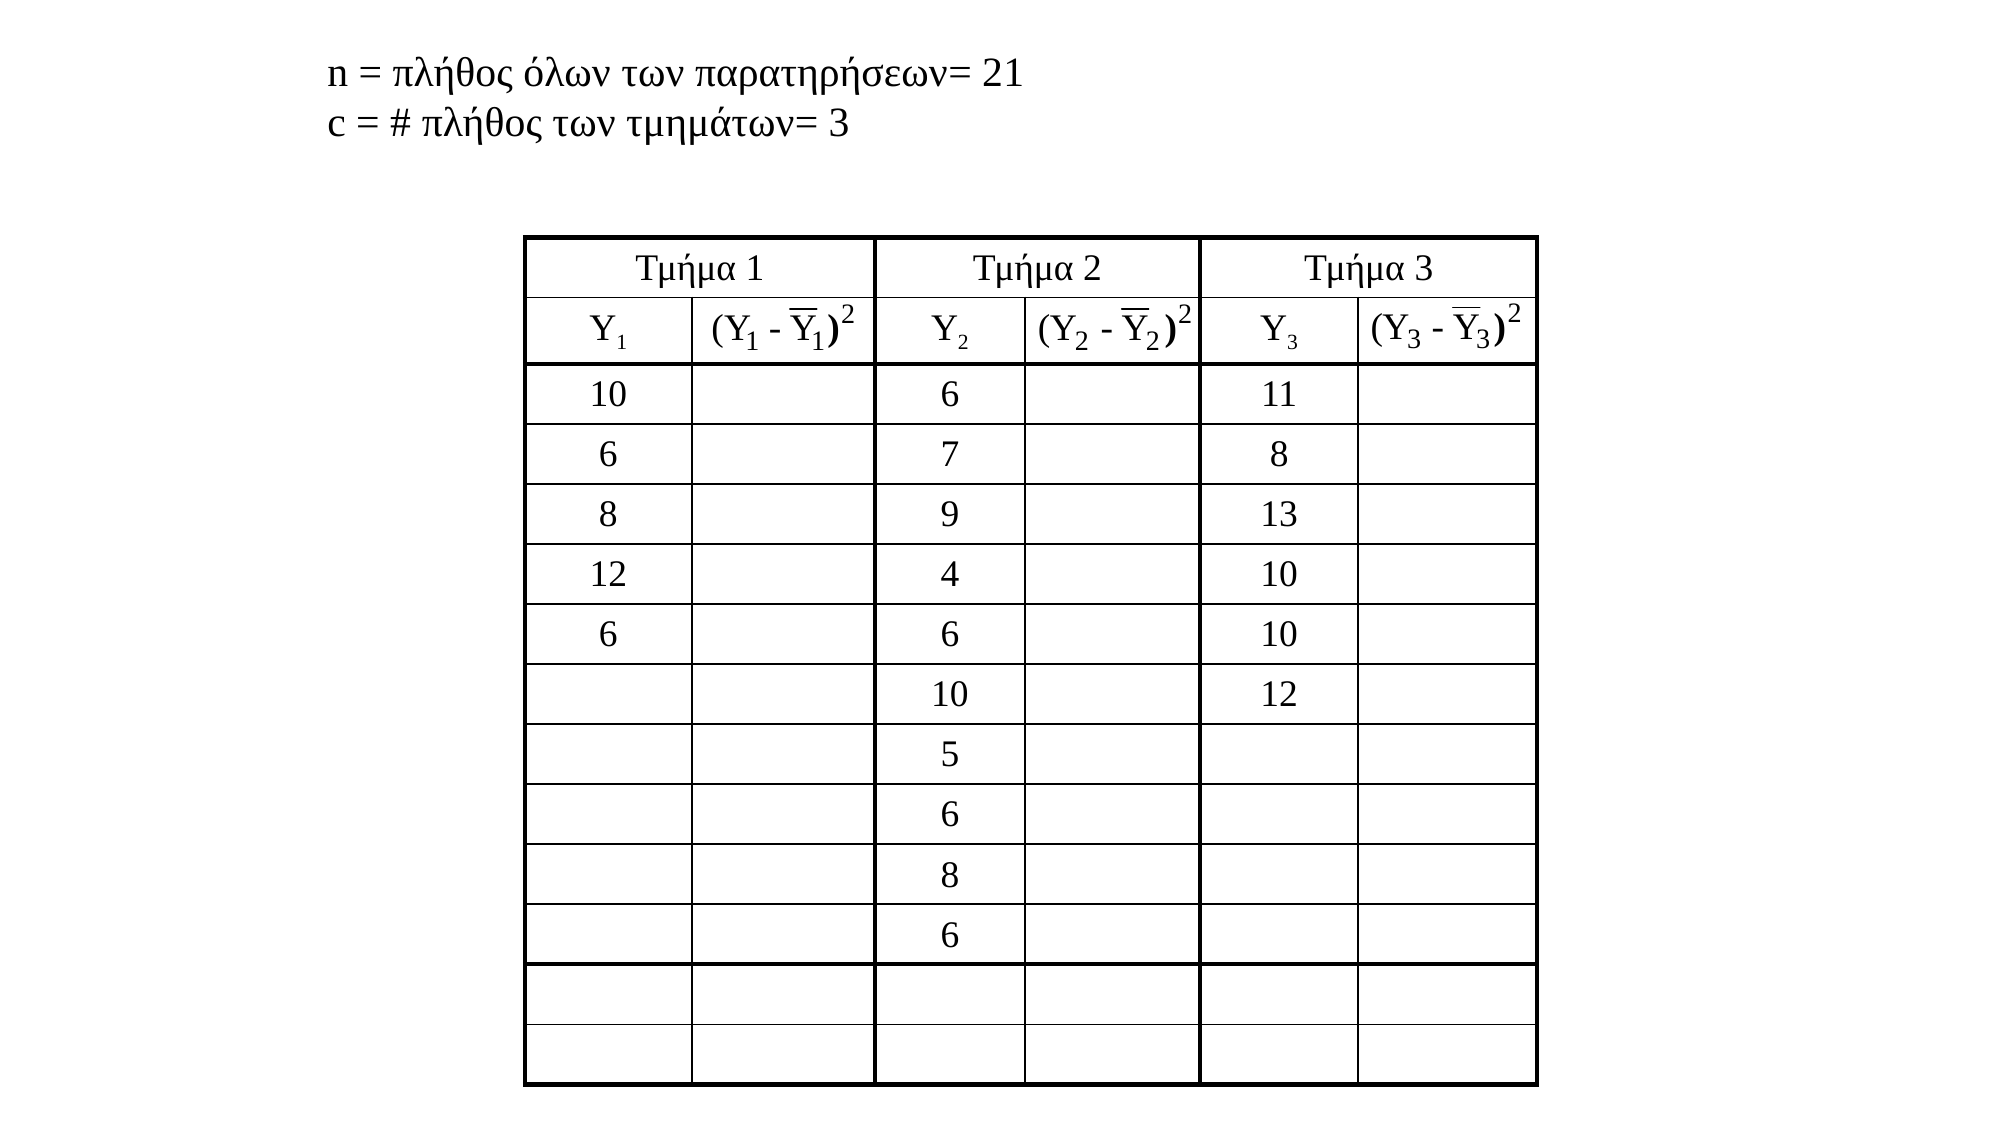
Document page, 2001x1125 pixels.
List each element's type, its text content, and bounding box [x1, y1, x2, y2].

table_cell [877, 966, 1024, 1024]
table_cell [1202, 966, 1357, 1024]
table_cell 8 [877, 845, 1024, 903]
table_cell [1359, 905, 1535, 962]
table_header Τμήμα 3 [1202, 240, 1535, 297]
text_box n = πλήθος όλων των παρατηρήσεων= 21 c = # πλήθος των τμημάτων= 3 [312, 37, 1688, 153]
table_cell [1026, 298, 1198, 362]
table_cell [1359, 665, 1535, 723]
table_cell [693, 605, 873, 663]
table_cell [1026, 605, 1198, 663]
table_cell [1026, 966, 1198, 1024]
table_cell [1359, 845, 1535, 903]
table_cell [527, 1025, 691, 1082]
table_cell 6 [527, 425, 691, 483]
table_cell [1202, 905, 1357, 962]
table_cell [693, 905, 873, 962]
table_cell [1026, 545, 1198, 603]
table_cell [1359, 298, 1535, 362]
table_cell [693, 966, 873, 1024]
table_cell 6 [877, 366, 1024, 423]
table_cell Y1 [527, 298, 691, 362]
table_cell [693, 785, 873, 843]
table_cell [1359, 545, 1535, 603]
table_cell 10 [1202, 545, 1357, 603]
table_cell [693, 425, 873, 483]
table_cell 10 [527, 366, 691, 423]
table_cell [1026, 485, 1198, 543]
table_cell [1202, 785, 1357, 843]
table_cell [1026, 905, 1198, 962]
table_cell [1202, 845, 1357, 903]
table_cell [527, 966, 691, 1024]
table_cell [527, 725, 691, 783]
table_cell 5 [877, 725, 1024, 783]
table_cell 13 [1202, 485, 1357, 543]
table_cell 9 [877, 485, 1024, 543]
table_cell [527, 785, 691, 843]
table_cell Y3 [1202, 298, 1357, 362]
table_cell 10 [877, 665, 1024, 723]
table_cell 12 [1202, 665, 1357, 723]
table_cell 11 [1202, 366, 1357, 423]
table_cell 4 [877, 545, 1024, 603]
table_cell [693, 1025, 873, 1082]
table_cell [1026, 366, 1198, 423]
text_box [1032, 293, 1199, 357]
table_cell [1026, 665, 1198, 723]
table_cell 6 [877, 905, 1024, 962]
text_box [1365, 292, 1529, 358]
table_cell [1202, 1025, 1357, 1082]
table_cell [1359, 425, 1535, 483]
table_cell [1026, 425, 1198, 483]
table_cell 12 [527, 545, 691, 603]
table_cell [527, 665, 691, 723]
table_cell [1359, 966, 1535, 1024]
table_cell [1026, 1025, 1198, 1082]
table_cell [1026, 725, 1198, 783]
table_cell [527, 845, 691, 903]
table_cell [693, 545, 873, 603]
table_cell 8 [527, 485, 691, 543]
table_cell 8 [1202, 425, 1357, 483]
table_cell 7 [877, 425, 1024, 483]
table_cell [1359, 785, 1535, 843]
table_cell [693, 845, 873, 903]
table_cell 6 [527, 605, 691, 663]
table_header Τμήμα 1 [527, 240, 873, 297]
table_cell [1359, 366, 1535, 423]
table_cell [877, 1025, 1024, 1082]
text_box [706, 293, 863, 357]
table_cell 6 [877, 785, 1024, 843]
table_cell [693, 298, 873, 362]
table_cell [1359, 605, 1535, 663]
table_cell [1359, 485, 1535, 543]
table_cell 6 [877, 605, 1024, 663]
table_cell [693, 366, 873, 423]
table_cell [1359, 725, 1535, 783]
table_cell [693, 725, 873, 783]
table_cell [527, 905, 691, 962]
table_cell [1026, 845, 1198, 903]
table_cell [1026, 785, 1198, 843]
table_header Τμήμα 2 [877, 240, 1198, 297]
table_cell [693, 485, 873, 543]
table_cell [1359, 1025, 1535, 1082]
table_cell 10 [1202, 605, 1357, 663]
table_cell Y2 [877, 298, 1024, 362]
table_cell [1202, 725, 1357, 783]
table_cell [693, 665, 873, 723]
